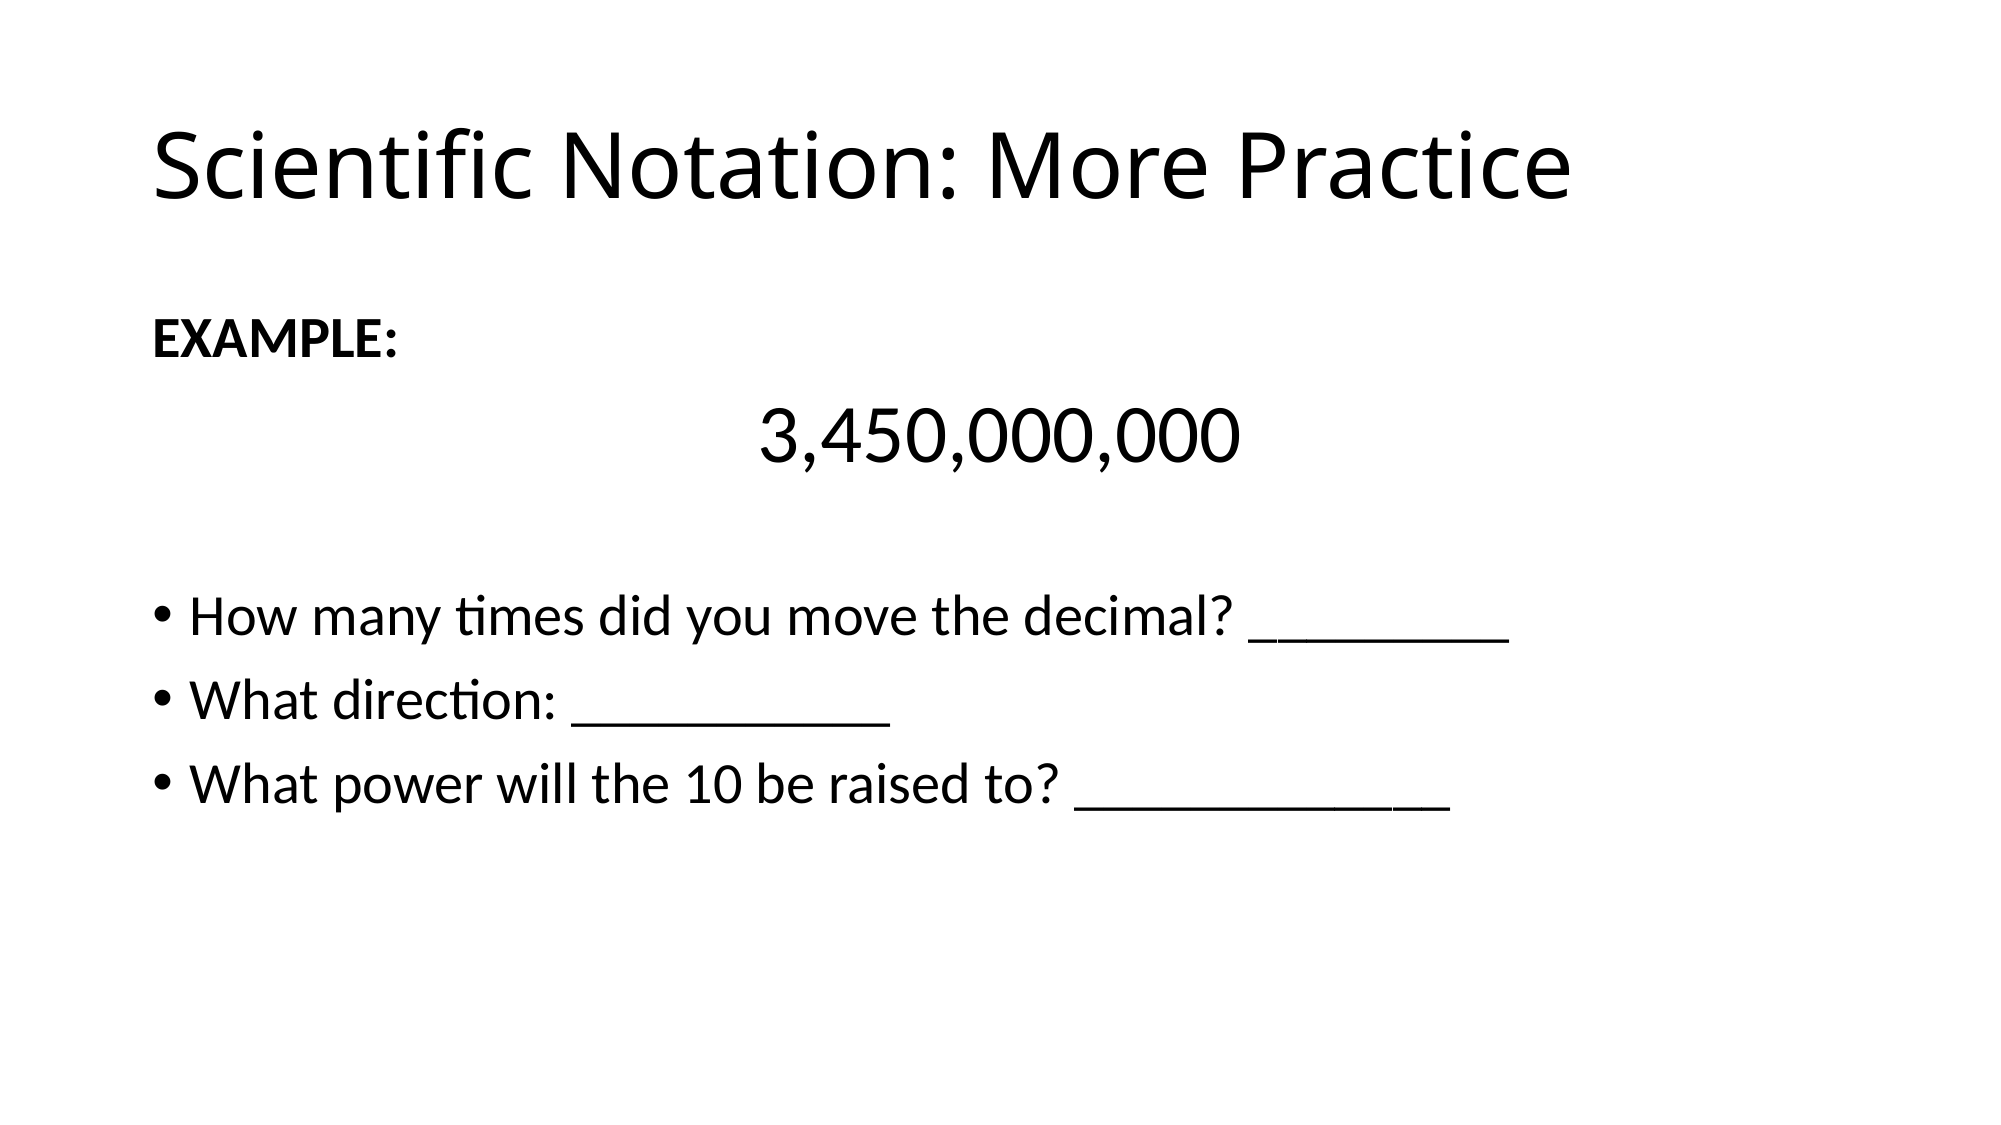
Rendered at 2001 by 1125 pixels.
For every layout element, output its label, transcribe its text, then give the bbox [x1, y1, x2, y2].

title Scientific Notation: More Practice [137, 59, 1863, 278]
list EXAMPLE: 3,450,000,000 How many times did you move the decimal? _________ What direction: ___________ What power will the 10 be raised to? _____________ [137, 299, 1863, 1014]
